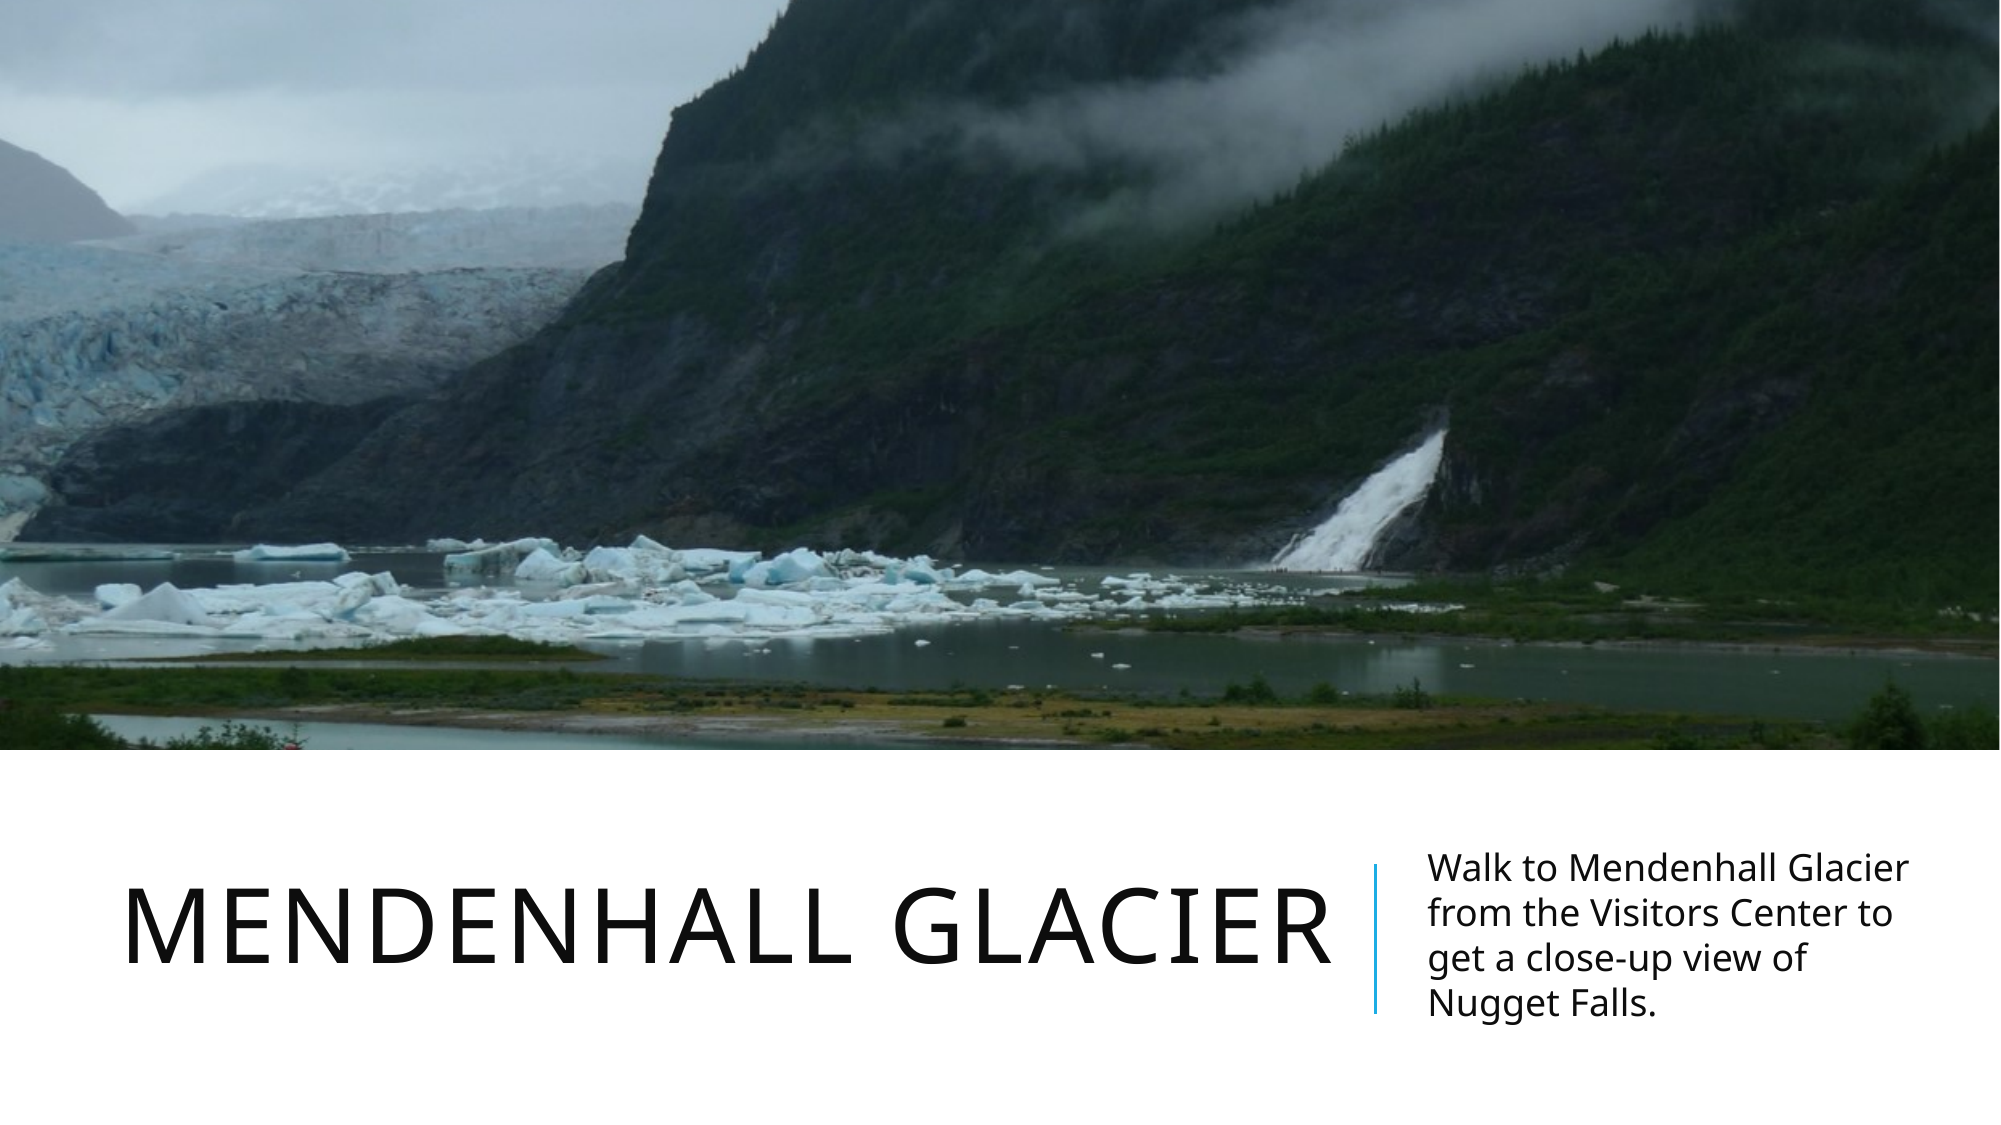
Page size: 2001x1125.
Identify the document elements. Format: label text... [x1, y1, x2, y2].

picture [0, 0, 2000, 751]
list Walk to Mendenhall Glacier from the Visitors Center to get a close-up view of Nugget Falls. [1412, 813, 1938, 1054]
title Mendenhall Glacier [75, 813, 1350, 1054]
